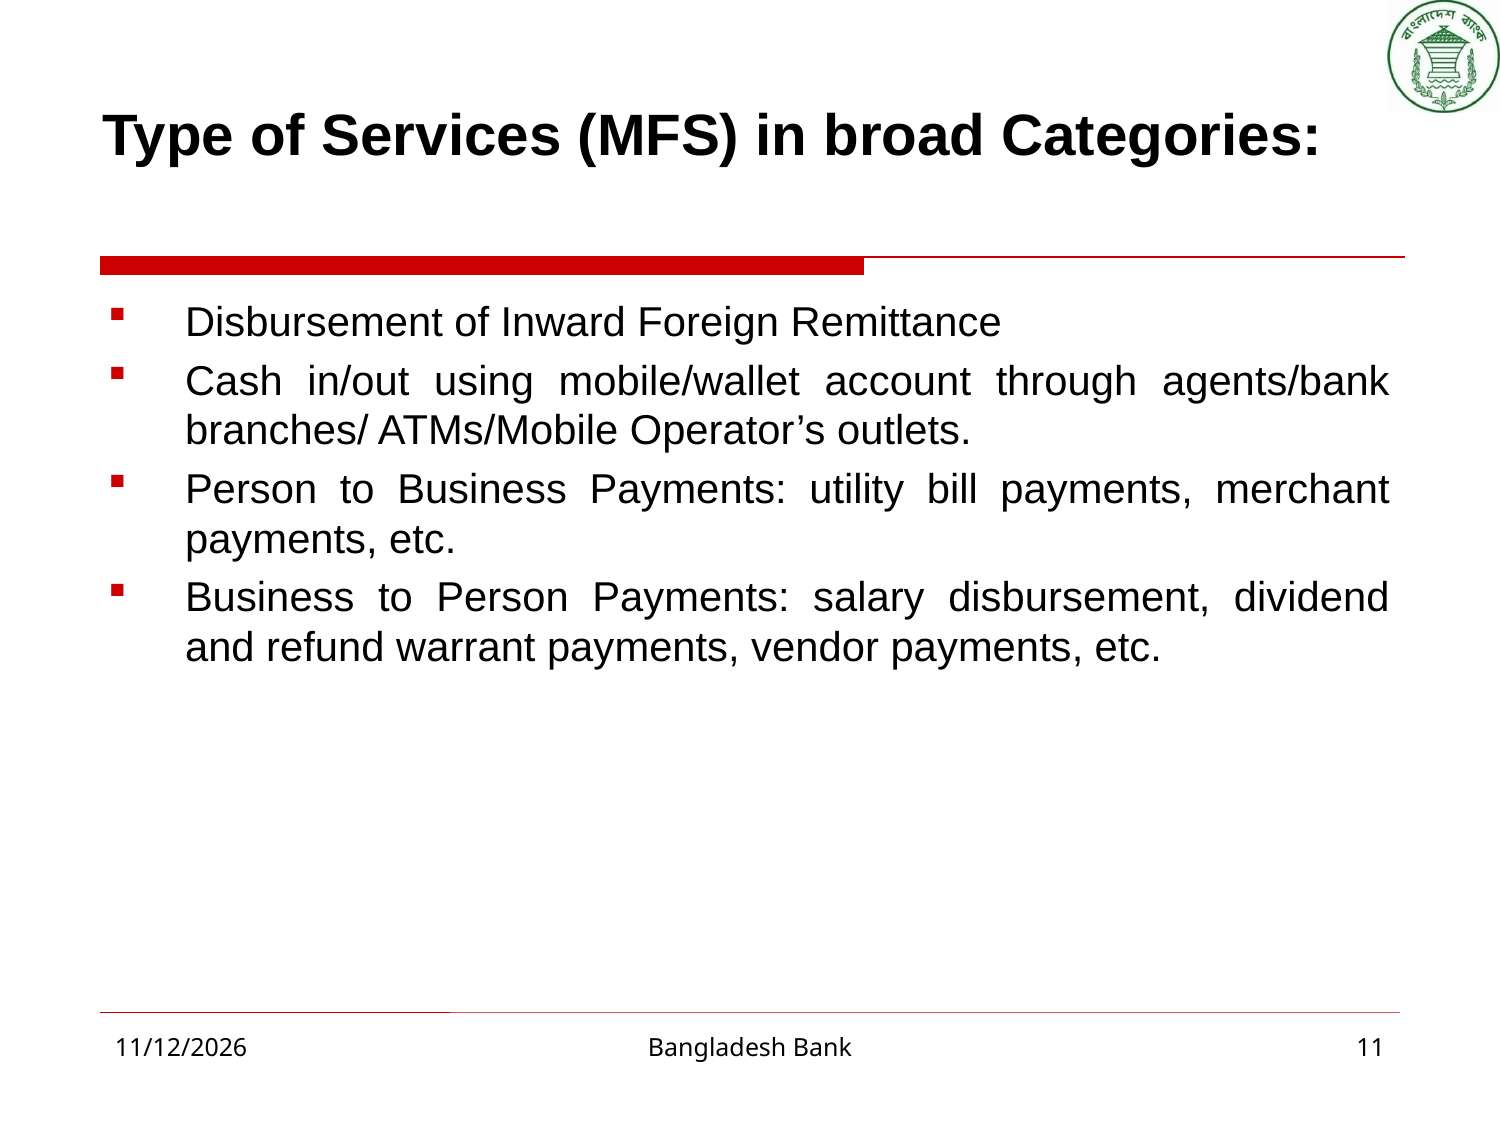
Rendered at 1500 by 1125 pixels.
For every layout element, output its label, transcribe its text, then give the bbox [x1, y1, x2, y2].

slide_number 11 [1074, 1024, 1401, 1103]
footer Bangladesh Bank [512, 1024, 988, 1103]
title Type of Services (MFS) in broad Categories: [87, 49, 1401, 175]
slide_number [99, 1024, 426, 1103]
picture [1387, 0, 1500, 113]
list Disbursement of Inward Foreign Remittance Cash in/out using mobile/wallet account through agents/bank branches/ ATMs/Mobile Operator’s outlets. Person to Business Payments: utility bill payments, merchant payments, etc. Business to Person Payments: salary disbursement, dividend and refund warrant payments, vendor payments, etc. [92, 287, 1406, 988]
